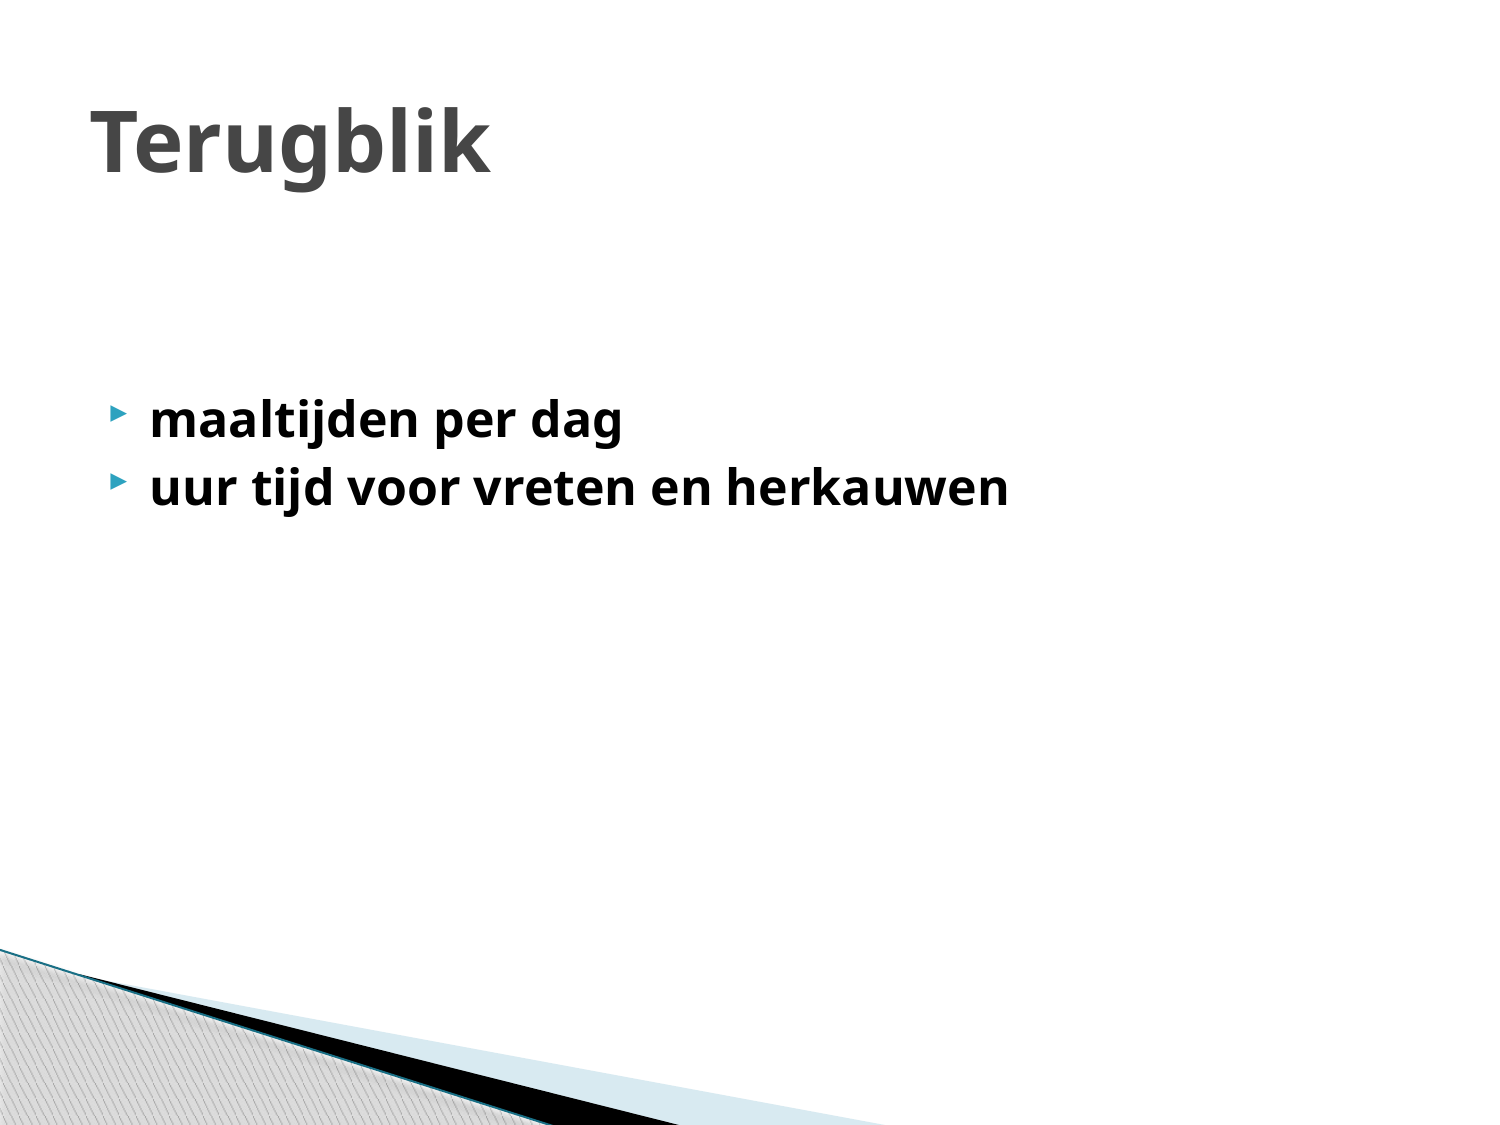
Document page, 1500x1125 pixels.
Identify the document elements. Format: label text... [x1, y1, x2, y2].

list maaltijden per dag uur tijd voor vreten en herkauwen [75, 243, 1425, 986]
title Terugblik [75, 45, 1425, 233]
